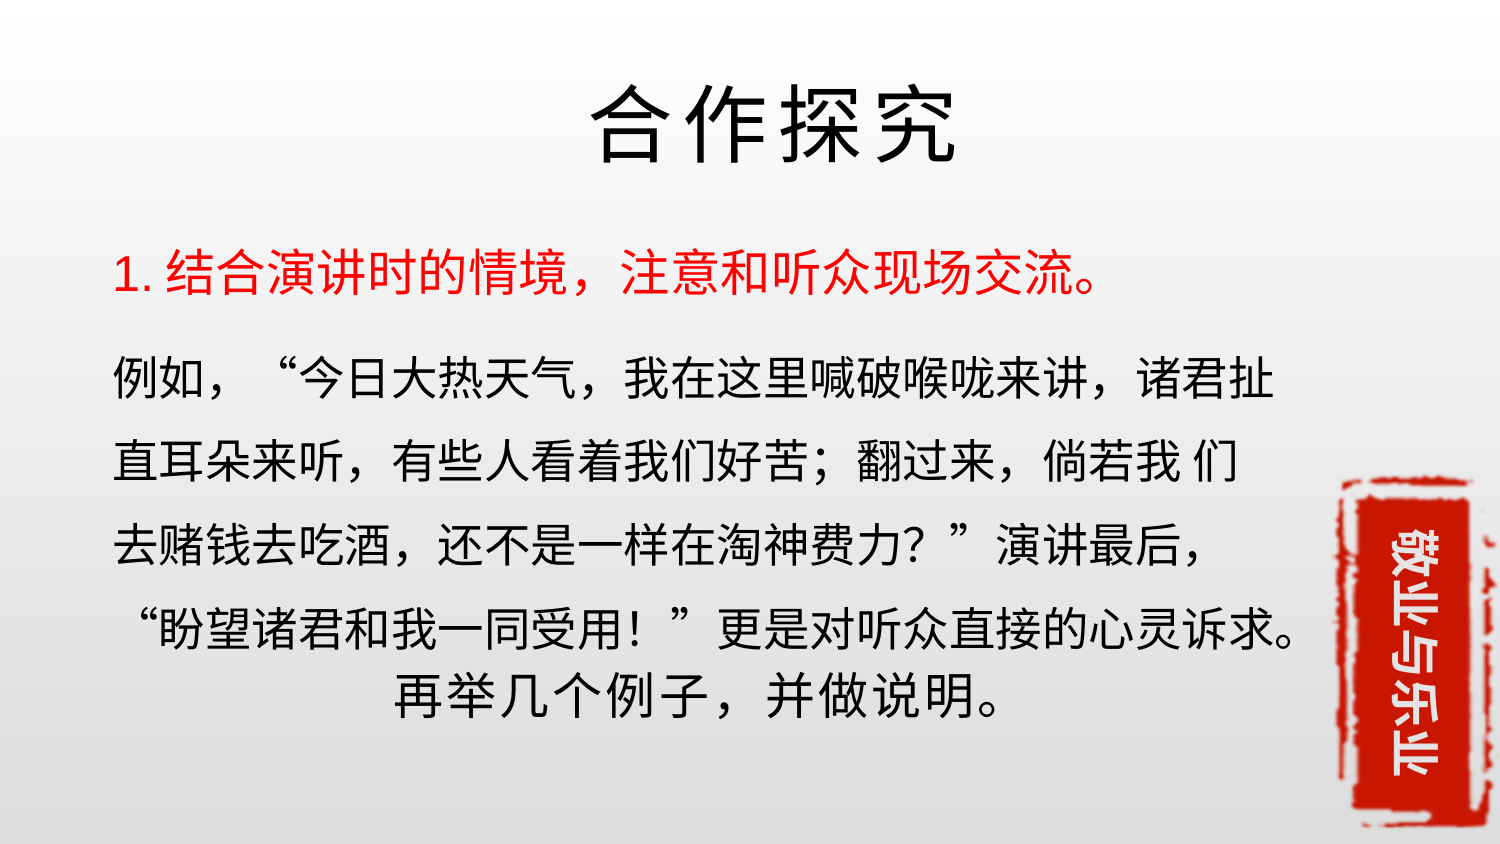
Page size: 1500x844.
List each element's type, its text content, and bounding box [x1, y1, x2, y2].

list 再举几个例子，并做说明。 [41, 660, 1327, 778]
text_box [1327, 463, 1500, 844]
title 合作探究 [100, 65, 1436, 177]
text_box 1.结合演讲时的情境，注意和听众现场交流。 例如，“今日大热天气，我在这里喊破喉咙来讲，诸君扯直耳朵来听，有些人看着我们好苦；翻过来，倘若我 们去赌钱去吃酒，还不是一样在淘神费力？”演讲最后，“盼望诸君和我一同受用！”更是对听众直接的心灵诉求。 [100, 205, 1296, 660]
